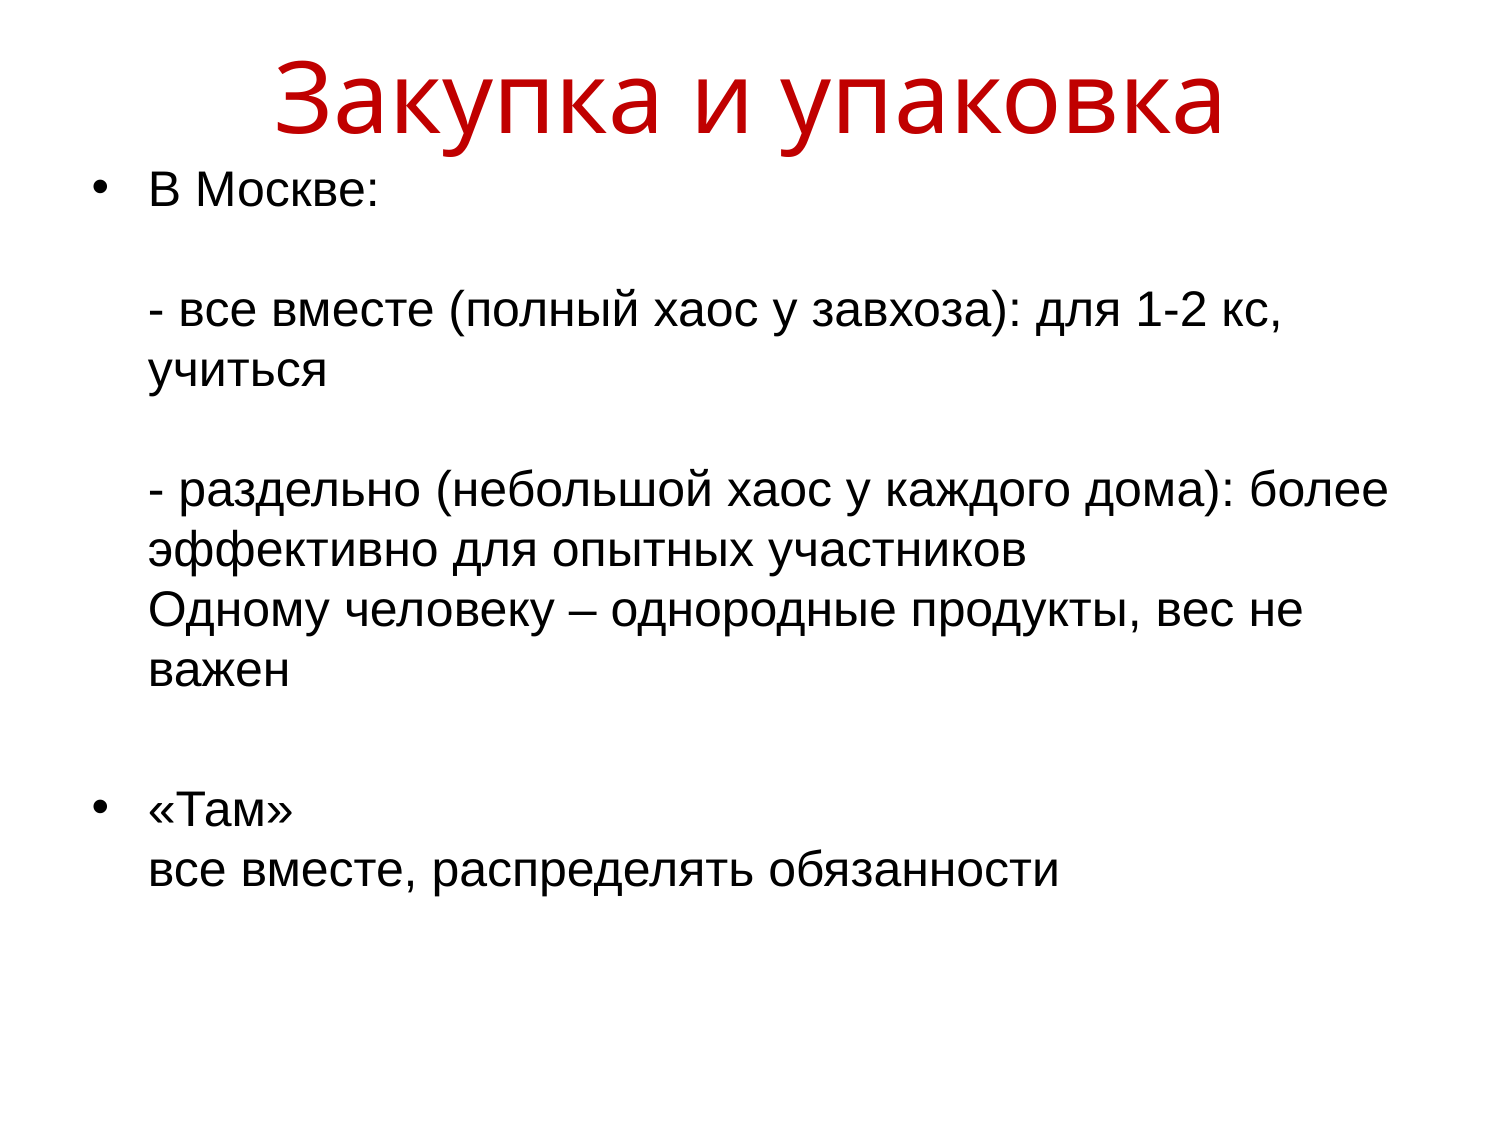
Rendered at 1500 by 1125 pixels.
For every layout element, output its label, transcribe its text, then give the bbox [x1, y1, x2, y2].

title Закупка и упаковка [76, 0, 1427, 149]
list В Москве: - все вместе (полный хаос у завхоза): для 1-2 кс, учиться - раздельно (небольшой хаос у каждого дома): более эффективно для опытных участников Одному человеку – однородные продукты, вес не важен «Там» все вместе, распределять обязанности [76, 149, 1427, 1125]
